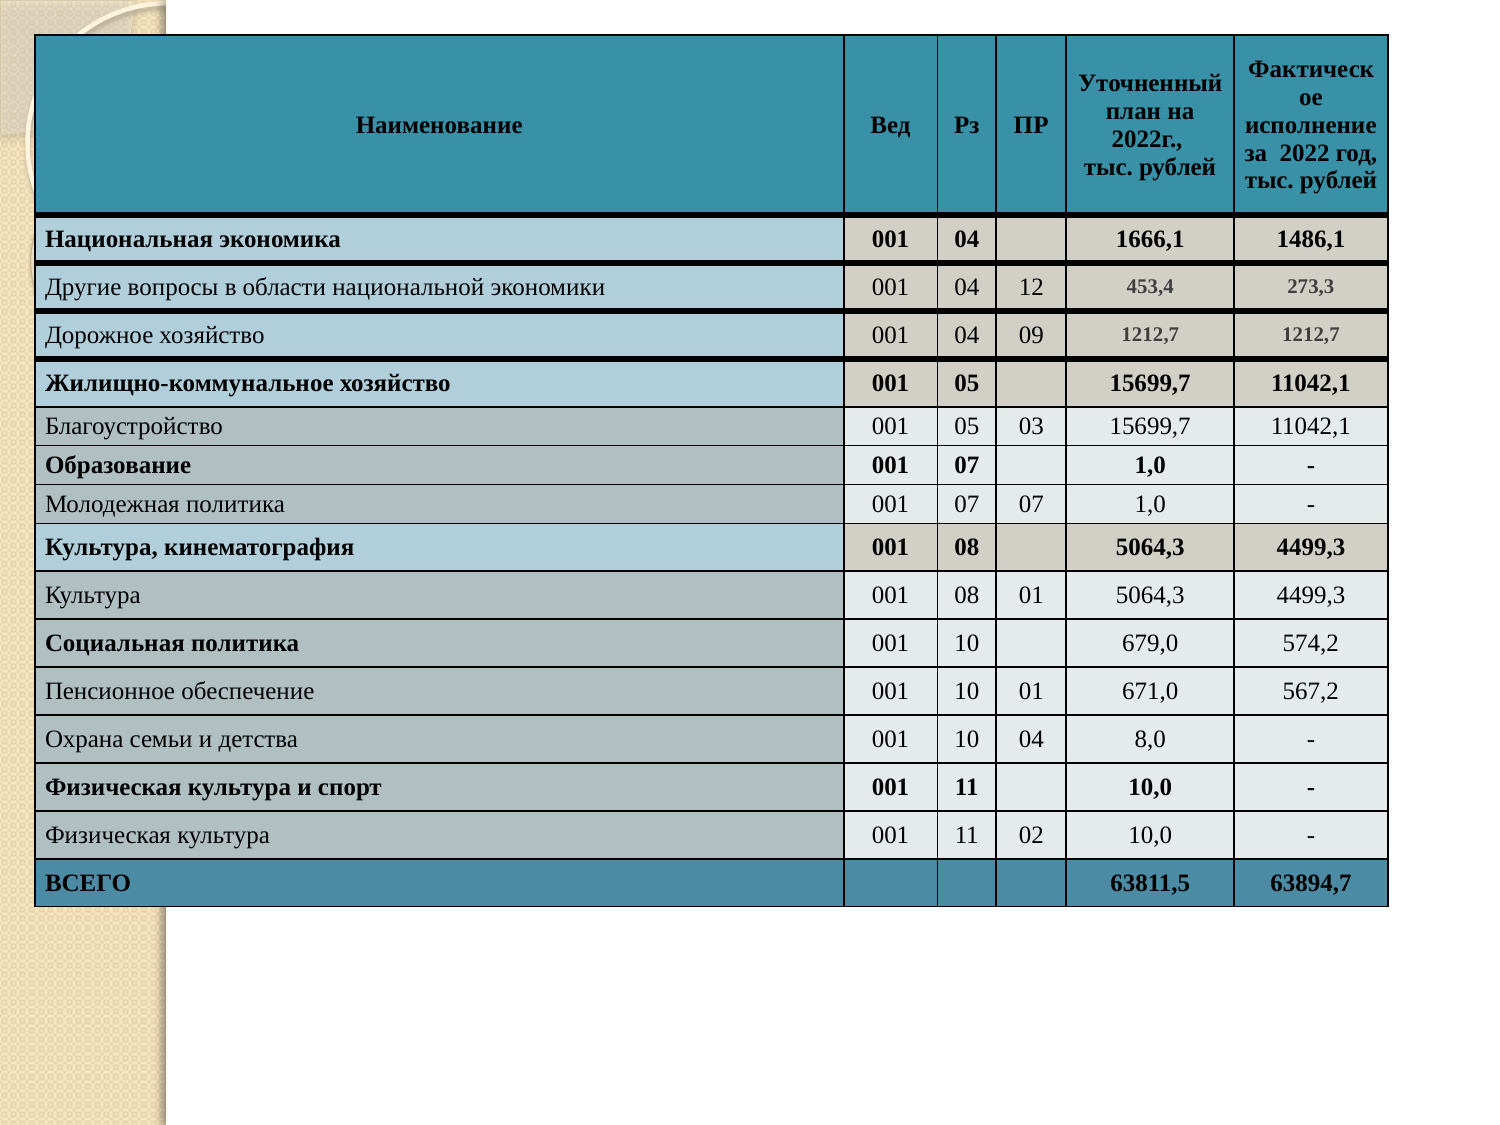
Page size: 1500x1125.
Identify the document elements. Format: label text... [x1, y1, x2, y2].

table_header ПР [997, 36, 1065, 212]
table_cell 001 [845, 572, 937, 618]
table_cell 001 [845, 524, 937, 570]
table_cell 679,0 [1067, 620, 1233, 666]
table_cell 001 [845, 764, 937, 810]
table_cell 11042,1 [1235, 408, 1387, 445]
table_cell 11 [938, 812, 995, 858]
table_cell - [1235, 764, 1387, 810]
table_cell 1212,7 [1235, 314, 1387, 356]
table_cell 001 [845, 266, 937, 308]
table_cell [938, 860, 995, 906]
table_cell 001 [845, 716, 937, 762]
table_cell Пенсионное обеспечение [36, 668, 843, 714]
table_cell 1212,7 [1067, 314, 1233, 356]
table_cell [997, 764, 1065, 810]
table_cell [997, 860, 1065, 906]
table_cell 001 [845, 408, 937, 445]
table_cell 4499,3 [1235, 572, 1387, 618]
table_cell 453,4 [1067, 266, 1233, 308]
table_cell 04 [997, 716, 1065, 762]
table_cell 001 [845, 314, 937, 356]
table_cell Охрана семьи и детства [36, 716, 843, 762]
table_cell 07 [938, 485, 995, 523]
table_cell ВСЕГО [36, 860, 843, 906]
table_cell 001 [845, 362, 937, 406]
table_cell 001 [845, 812, 937, 858]
table_cell [997, 524, 1065, 570]
table_cell 001 [845, 620, 937, 666]
table_cell 001 [845, 218, 937, 260]
table_cell 574,2 [1235, 620, 1387, 666]
table_header Фактическое исполнение за 2022 год, тыс. рублей [1235, 36, 1387, 212]
table_cell 4499,3 [1235, 524, 1387, 570]
table_cell [997, 362, 1065, 406]
table_cell 10 [938, 620, 995, 666]
table_cell Дорожное хозяйство [36, 314, 843, 356]
table_cell 63811,5 [1067, 860, 1233, 906]
table_cell - [1235, 446, 1387, 484]
table_cell 12 [997, 266, 1065, 308]
table_cell 05 [938, 362, 995, 406]
table_cell 10 [938, 716, 995, 762]
table_cell Жилищно-коммунальное хозяйство [36, 362, 843, 406]
table_cell [997, 218, 1065, 260]
table_cell 8,0 [1067, 716, 1233, 762]
table_cell 001 [845, 485, 937, 523]
table_header Уточненный план на 2022г., тыс. рублей [1067, 36, 1233, 212]
table_cell 1486,1 [1235, 218, 1387, 260]
table_cell 1,0 [1067, 485, 1233, 523]
table_cell 01 [997, 668, 1065, 714]
table_cell Культура [36, 572, 843, 618]
table_cell 1666,1 [1067, 218, 1233, 260]
table_cell 07 [997, 485, 1065, 523]
table_cell 10,0 [1067, 764, 1233, 810]
table_cell Благоустройство [36, 408, 843, 445]
table_cell 567,2 [1235, 668, 1387, 714]
table_cell 15699,7 [1067, 362, 1233, 406]
table_cell - [1235, 812, 1387, 858]
table_cell 63894,7 [1235, 860, 1387, 906]
table_cell 5064,3 [1067, 572, 1233, 618]
table_cell 08 [938, 524, 995, 570]
table_cell 05 [938, 408, 995, 445]
table_cell [997, 446, 1065, 484]
table_cell Образование [36, 446, 843, 484]
table_cell Молодежная политика [36, 485, 843, 523]
table_cell 001 [845, 446, 937, 484]
table_header Вед [845, 36, 937, 212]
table_cell 04 [938, 218, 995, 260]
table_cell 10 [938, 668, 995, 714]
table_cell 08 [938, 572, 995, 618]
table_cell 10,0 [1067, 812, 1233, 858]
table_cell Другие вопросы в области национальной экономики [36, 266, 843, 308]
table_cell 15699,7 [1067, 408, 1233, 445]
table_cell 03 [997, 408, 1065, 445]
table_header Рз [938, 36, 995, 212]
table_cell 11 [938, 764, 995, 810]
table_cell - [1235, 716, 1387, 762]
table_cell 5064,3 [1067, 524, 1233, 570]
table_cell 04 [938, 314, 995, 356]
table_cell 273,3 [1235, 266, 1387, 308]
table_cell - [1235, 485, 1387, 523]
table_cell 671,0 [1067, 668, 1233, 714]
table_cell 01 [997, 572, 1065, 618]
table_cell 11042,1 [1235, 362, 1387, 406]
table_cell 09 [997, 314, 1065, 356]
table_cell 04 [938, 266, 995, 308]
table_cell [845, 860, 937, 906]
table_cell Социальная политика [36, 620, 843, 666]
table_cell 07 [938, 446, 995, 484]
table_cell Национальная экономика [36, 218, 843, 260]
table_cell Физическая культура [36, 812, 843, 858]
table_cell 001 [845, 668, 937, 714]
table_cell Физическая культура и спорт [36, 764, 843, 810]
table_cell Культура, кинематография [36, 524, 843, 570]
table_cell 02 [997, 812, 1065, 858]
table_cell 1,0 [1067, 446, 1233, 484]
table_cell [997, 620, 1065, 666]
table_header Наименование [36, 36, 843, 212]
